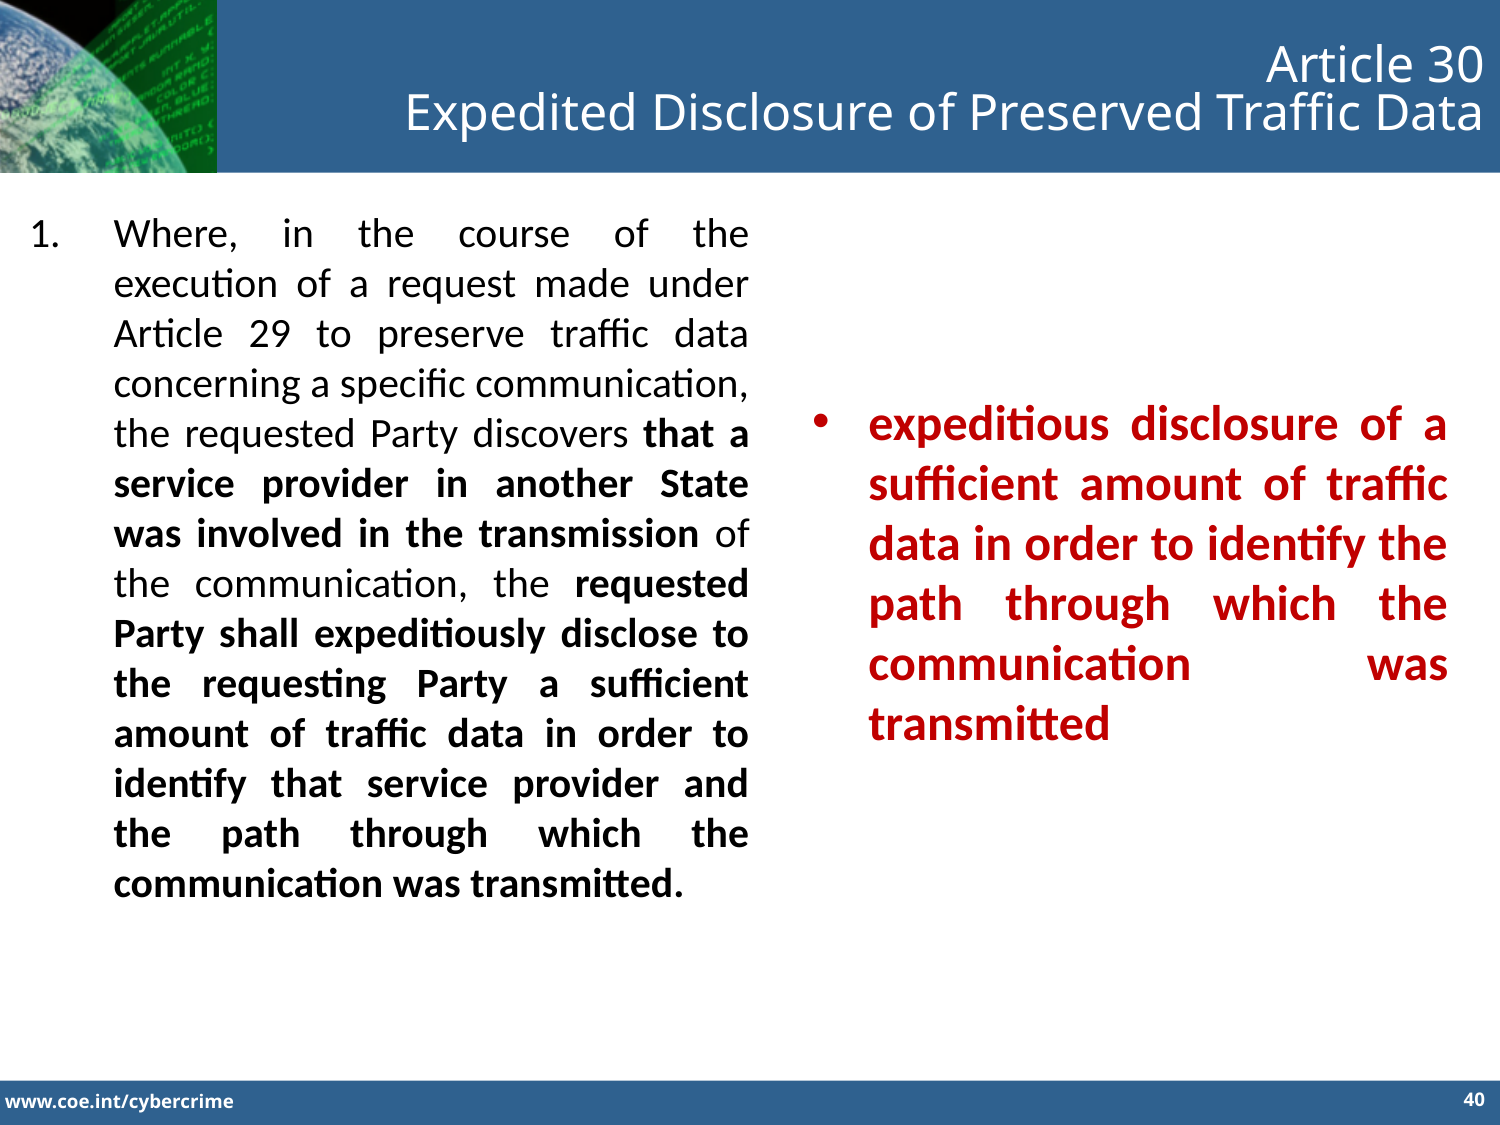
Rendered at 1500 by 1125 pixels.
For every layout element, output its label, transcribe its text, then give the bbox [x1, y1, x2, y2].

text_box Article 30 Expedited Disclosure of Preserved Traffic Data [254, 15, 1500, 168]
text_box Where, in the course of the execution of a request made under Article 29 to preserve traffic data concerning a specific communication, the requested Party discovers that a service provider in another State was involved in the transmission of the communication, the requested Party shall expeditiously disclose to the requesting Party a sufficient amount of traffic data in order to identify that service provider and the path through which the communication was transmitted. [14, 198, 765, 914]
picture [0, 1, 217, 173]
slide_number 40 [1149, 1079, 1500, 1125]
text_box expeditious disclosure of a sufficient amount of traffic data in order to identify the path through which the communication was transmitted [797, 383, 1463, 759]
